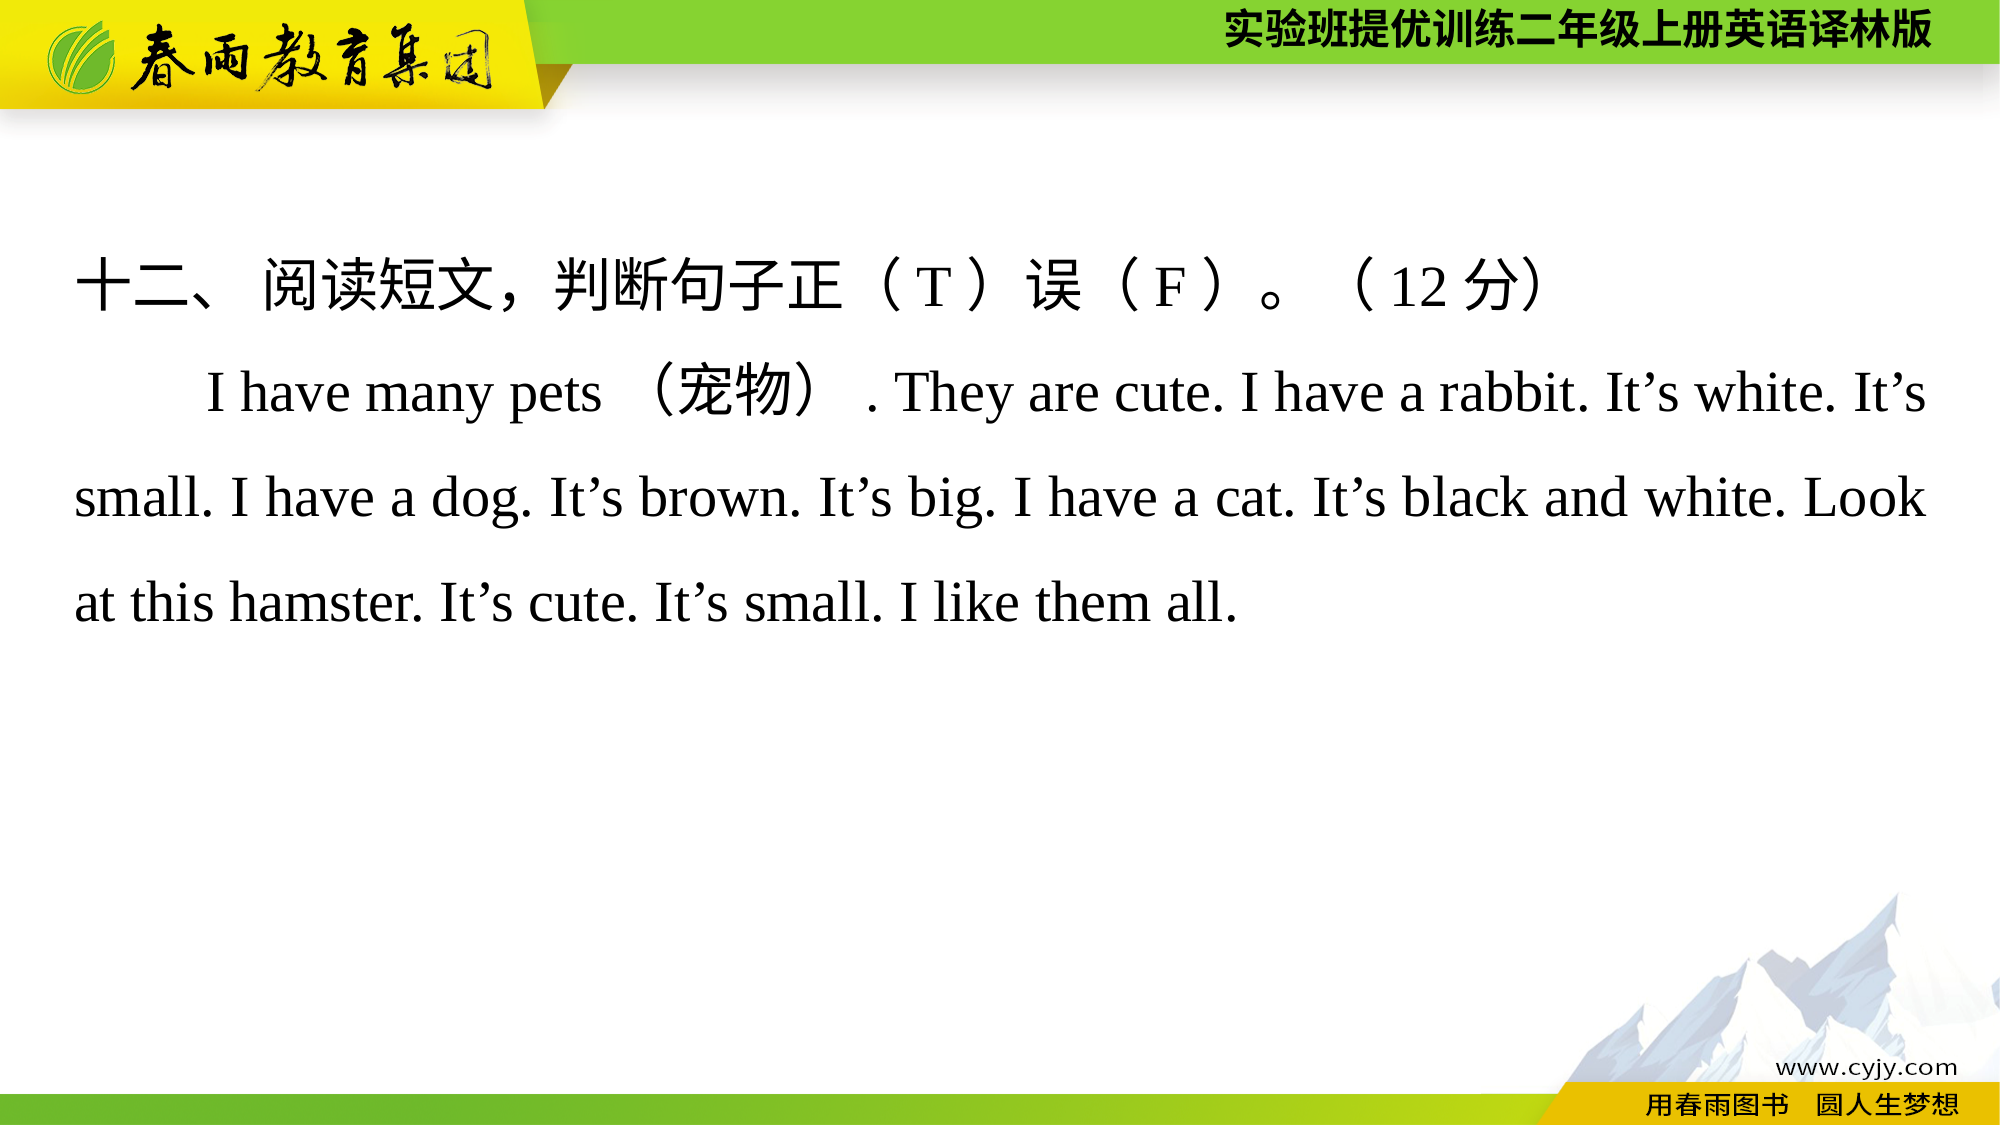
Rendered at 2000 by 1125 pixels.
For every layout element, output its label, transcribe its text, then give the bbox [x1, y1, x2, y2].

list 十二、 阅读短文，判断句子正（T）误（F）。（12分） I have many pets（宠物）. They are cute. I have a rabbit. It’s white. It’s small. I have a dog. It’s brown. It’s big. I have a cat. It’s black and white. Look at this hamster. It’s cute. It’s small. I like them all. [59, 205, 1944, 646]
picture [0, 0, 2000, 1125]
